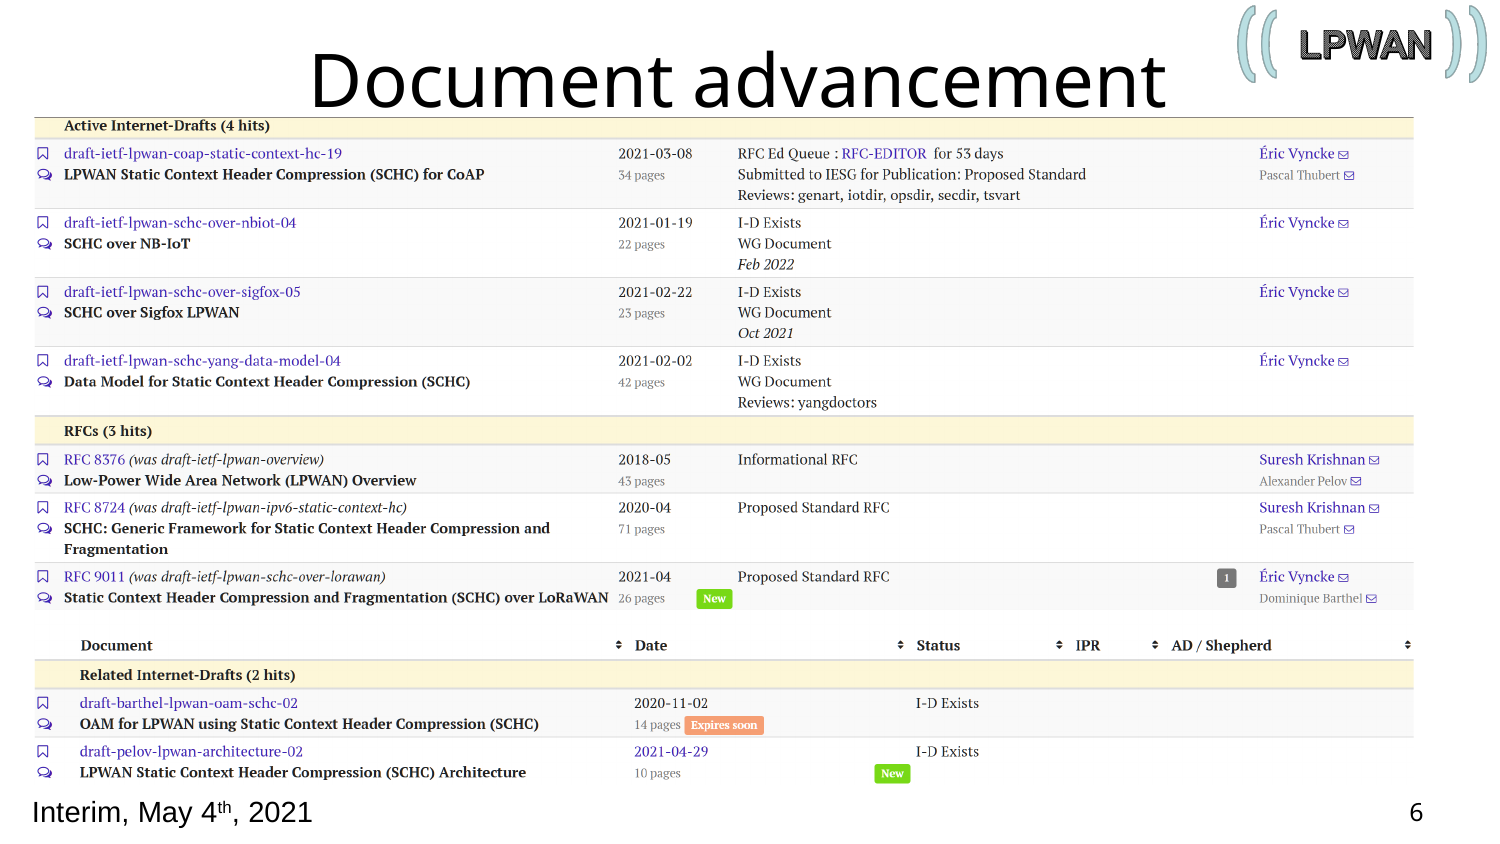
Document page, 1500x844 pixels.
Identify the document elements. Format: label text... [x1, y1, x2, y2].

picture [1237, 5, 1487, 83]
slide_number 6 [1358, 791, 1439, 837]
title Document advancement [63, 25, 1414, 116]
picture [34, 117, 1414, 786]
